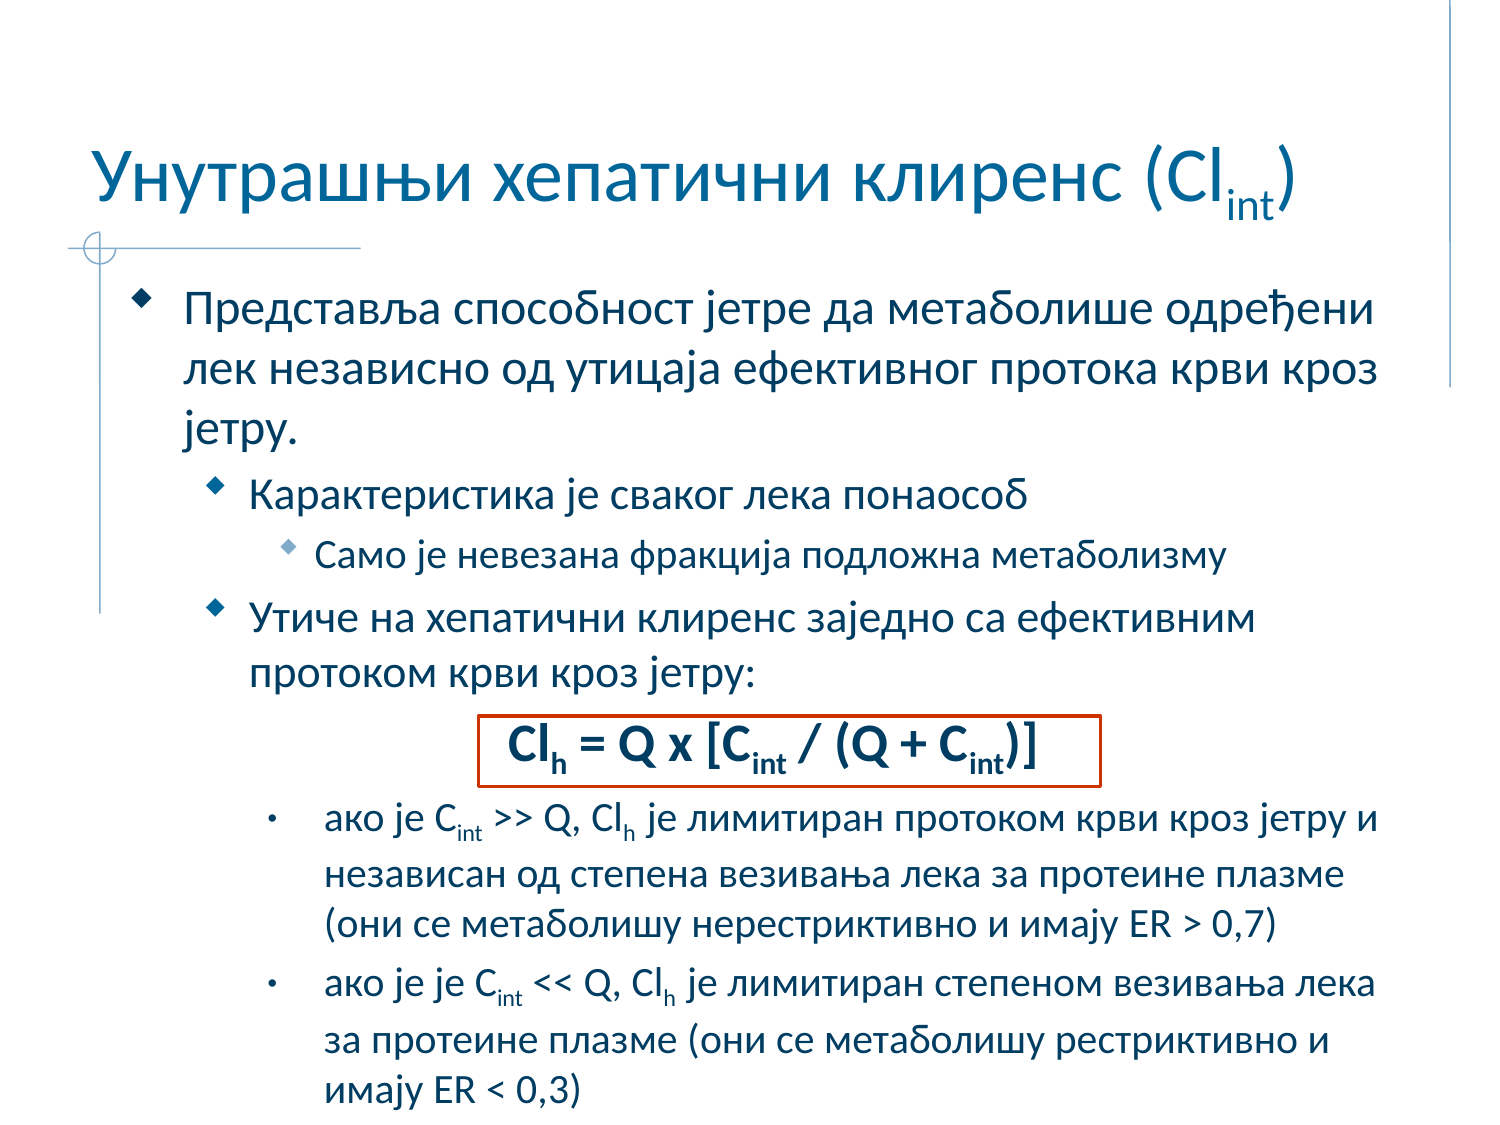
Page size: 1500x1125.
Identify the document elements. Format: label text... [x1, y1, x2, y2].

title Унутрашњи хепатични клиренс (Clint) [76, 49, 1459, 238]
text_box [478, 715, 1101, 787]
list Представља способност јетре да метаболише одређени лек независно од утицаја ефективног протока крви кроз јетру. Карактеристика је сваког лека понаособ Само је невезана фракција подложна метаболизму Утиче на хепатични клиренс заједно са ефективним протоком крви кроз јетру: Clh = Q x [Cint / (Q + Cint)] ако је Cint >> Q, Clh је лимитиран протоком крви кроз јетру и независан од степена везивања лека за протеине плазме (они се метаболишу нерестриктивно и имају ER > 0,7) ако је је Cint << Q, Clh је лимитиран степеном везивања лека за протеине плазме (они се метаболишу рестриктивно и имају ER < 0,3) [111, 266, 1436, 1024]
